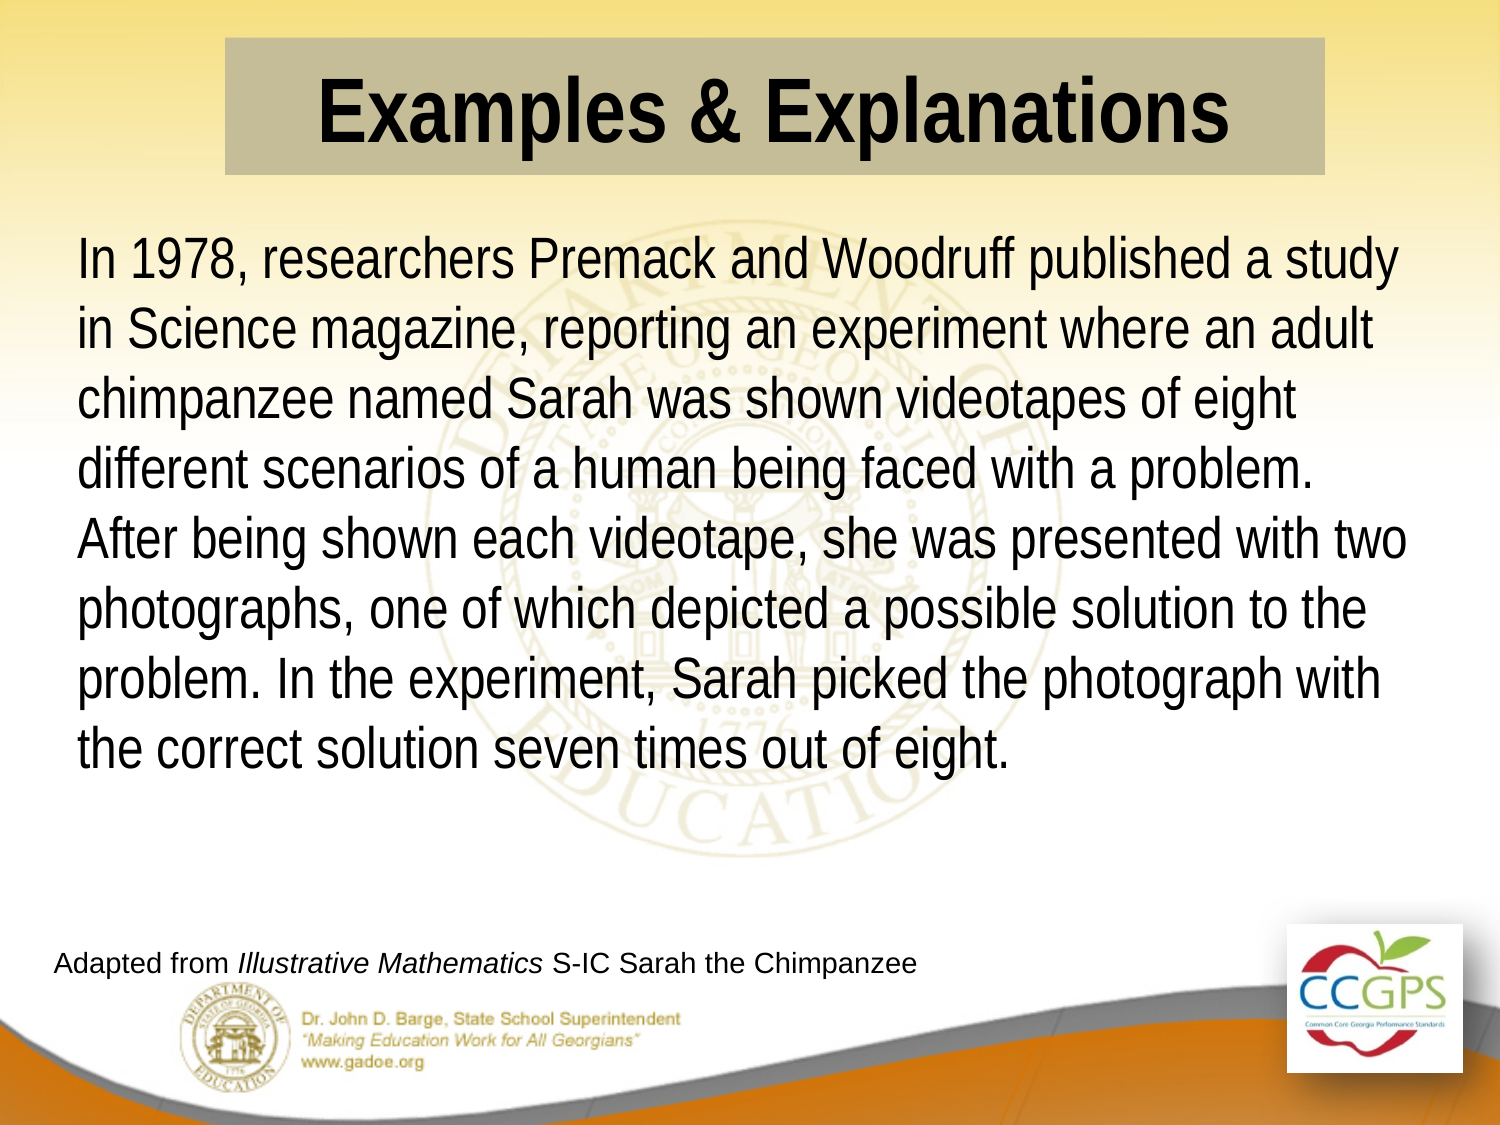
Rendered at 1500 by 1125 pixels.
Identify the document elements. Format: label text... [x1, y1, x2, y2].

title Examples & Explanations [224, 37, 1326, 176]
picture [0, 0, 1500, 1125]
subtitle In 1978, researchers Premack and Woodruff published a study in Science magazine, reporting an experiment where an adult chimpanzee named Sarah was shown videotapes of eight different scenarios of a human being faced with a problem. After being shown each videotape, she was presented with two photographs, one of which depicted a possible solution to the problem. In the experiment, Sarah picked the photograph with the correct solution seven times out of eight. [62, 212, 1438, 926]
text_box Adapted from Illustrative Mathematics S-IC Sarah the Chimpanzee [38, 936, 934, 987]
